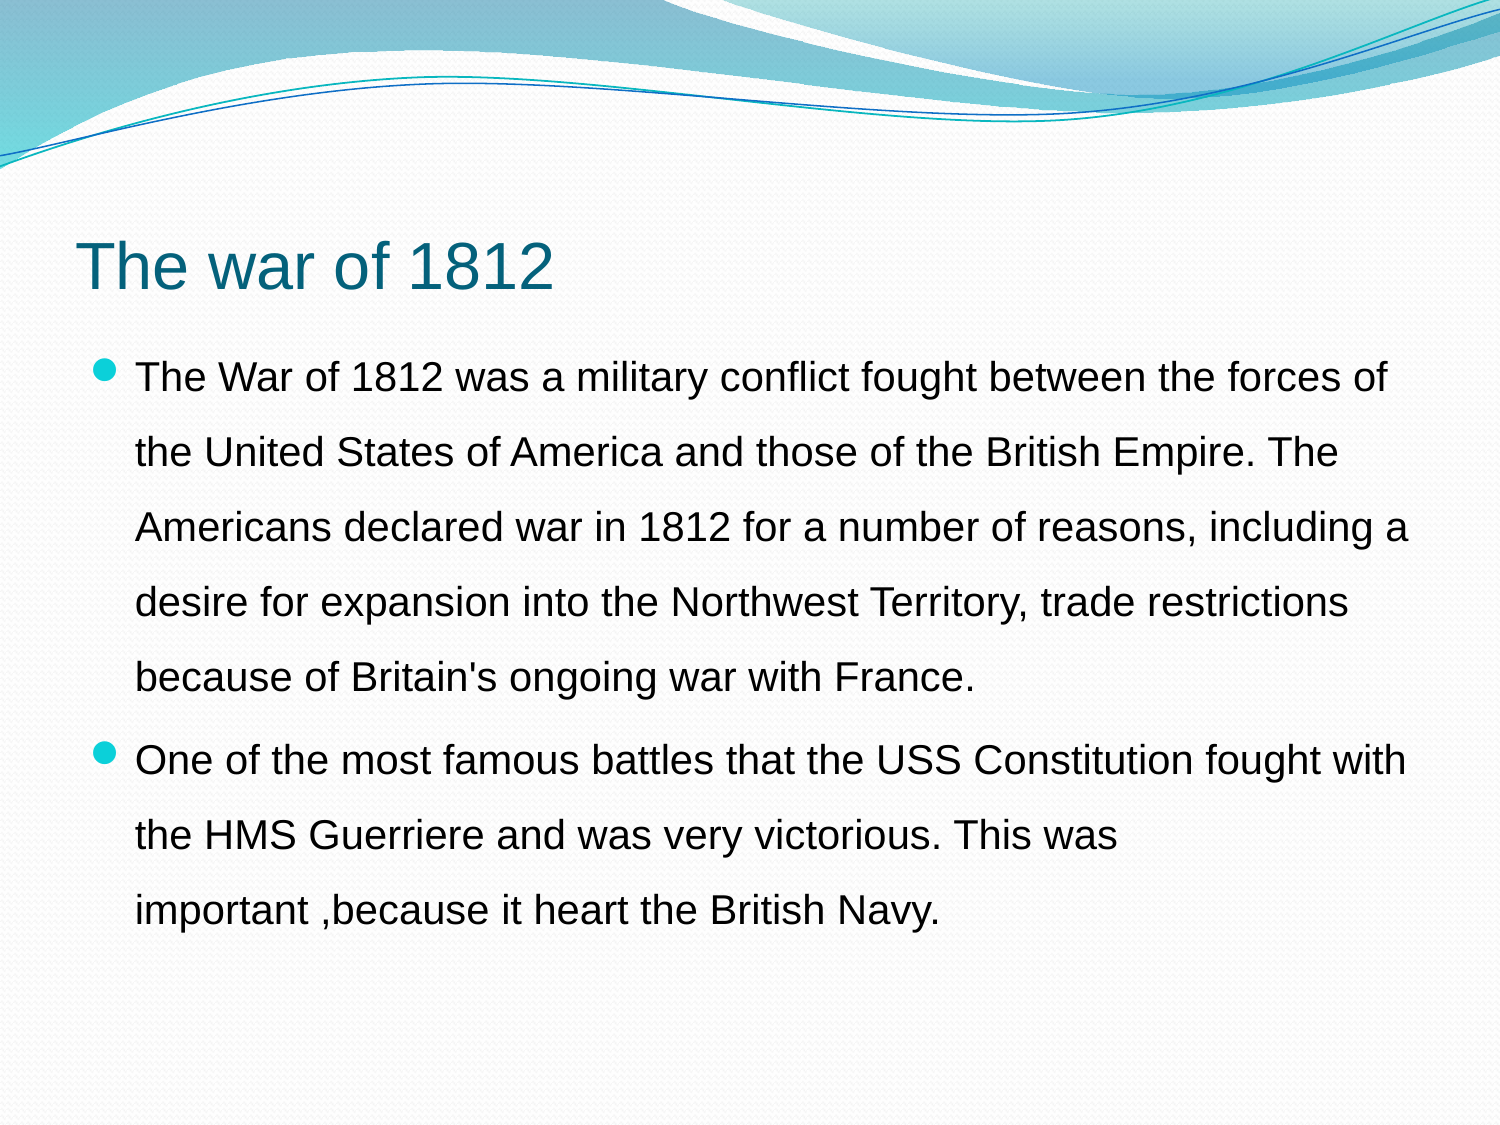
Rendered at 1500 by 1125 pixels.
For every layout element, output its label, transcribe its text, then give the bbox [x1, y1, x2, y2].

title The war of 1812 [75, 115, 1425, 303]
list The War of 1812 was a military conflict fought between the forces of the United States of America and those of the British Empire. The Americans declared war in 1812 for a number of reasons, including a desire for expansion into the Northwest Territory, trade restrictions because of Britain's ongoing war with France. One of the most famous battles that the USS Constitution fought with the HMS Guerriere and was very victorious. This was important ,because it heart the British Navy. [75, 317, 1425, 1038]
